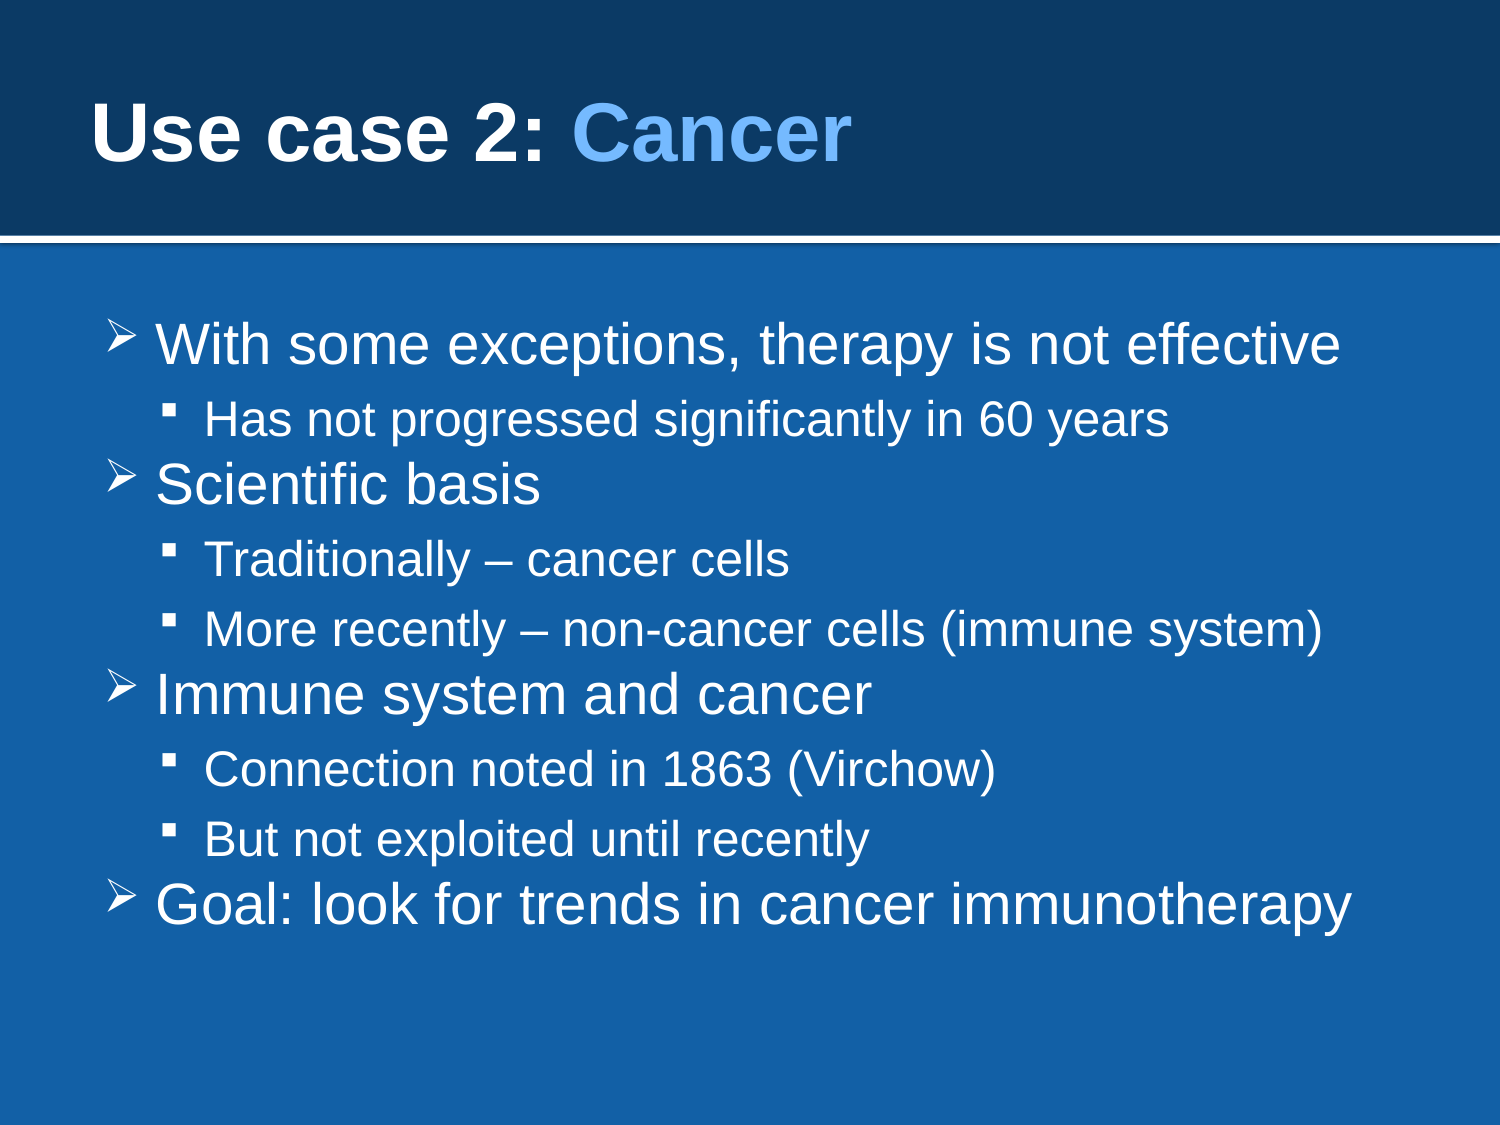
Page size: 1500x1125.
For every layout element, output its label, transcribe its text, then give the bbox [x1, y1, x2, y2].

title Use case 2: Cancer [75, 25, 1425, 231]
list With some exceptions, therapy is not effective Has not progressed significantly in 60 years Scientific basis Traditionally – cancer cells More recently – non-cancer cells (immune system) Immune system and cancer Connection noted in 1863 (Virchow) But not exploited until recently Goal: look for trends in cancer immunotherapy [74, 290, 1426, 966]
